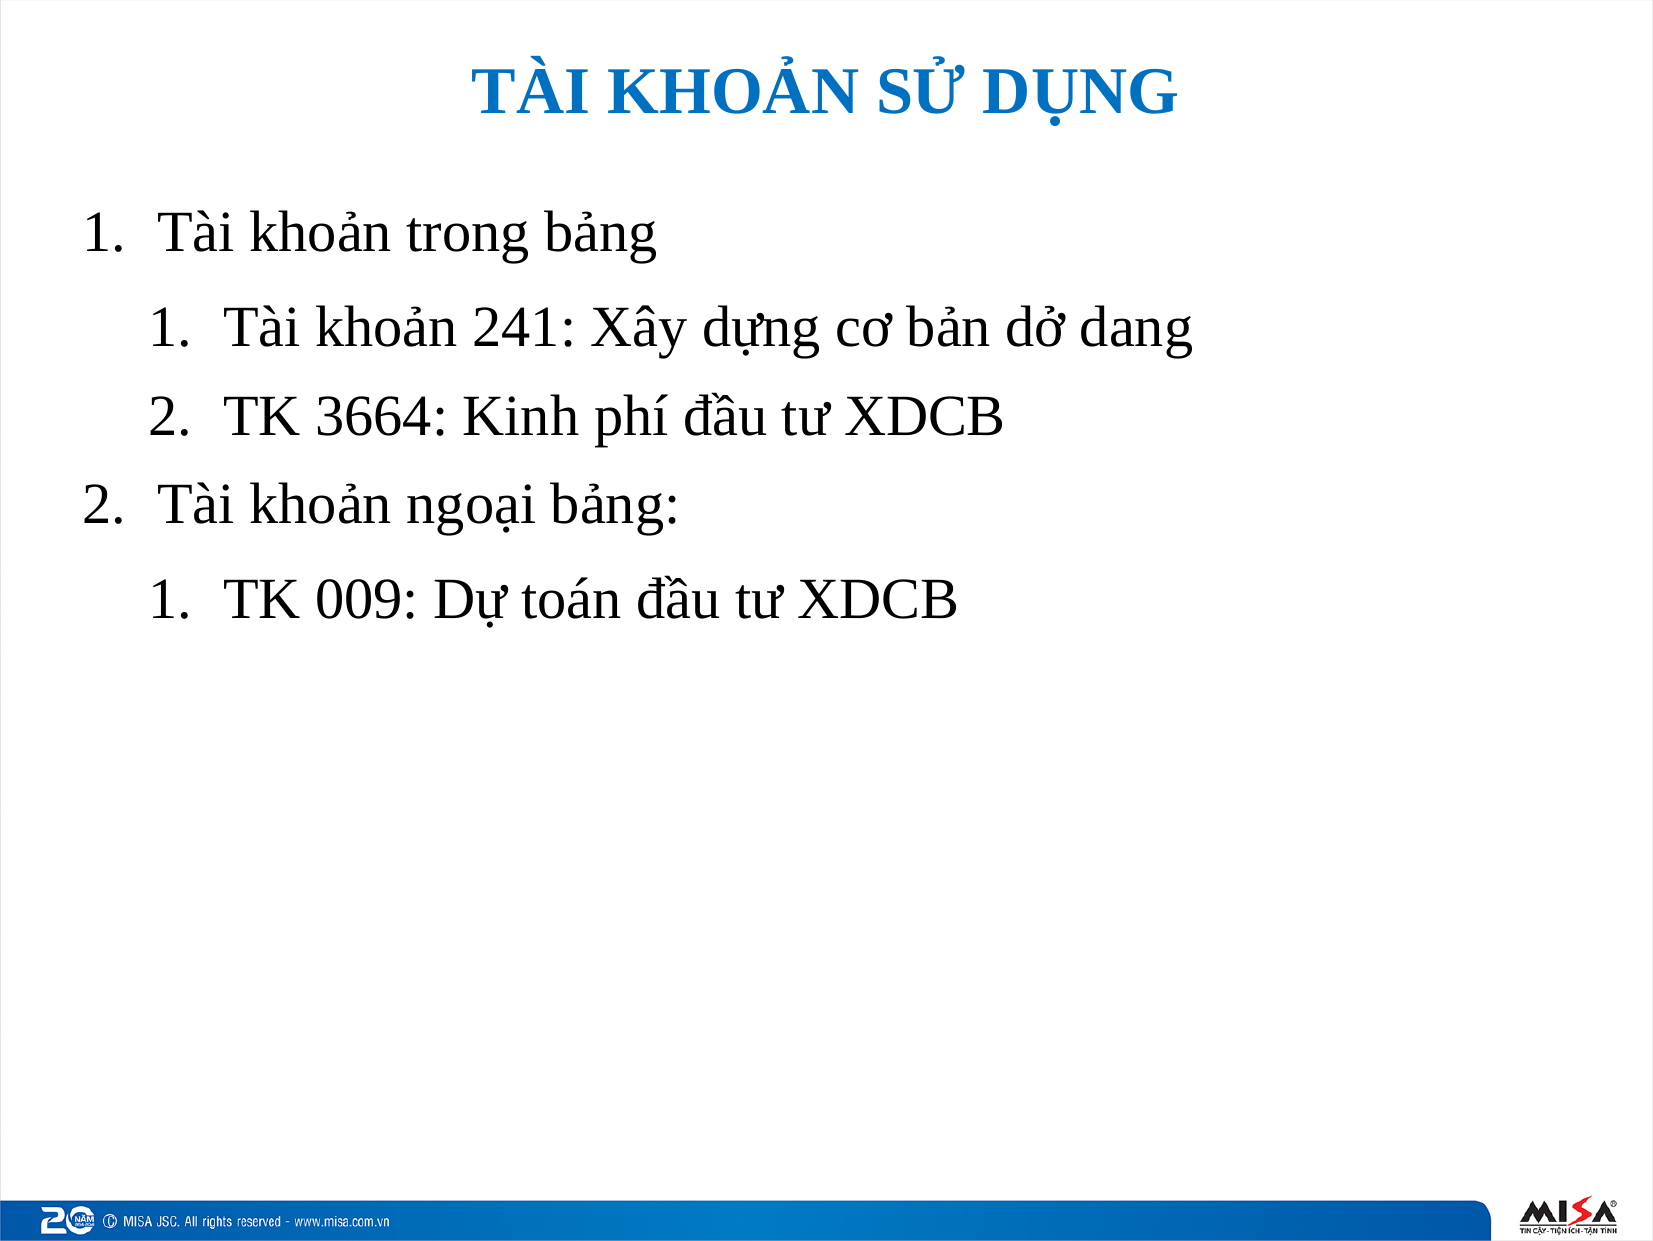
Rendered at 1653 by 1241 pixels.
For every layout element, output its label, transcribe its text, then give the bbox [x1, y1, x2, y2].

picture [0, 0, 1653, 1241]
list Tài khoản trong bảng Tài khoản 241: Xây dựng cơ bản dở dang TK 3664: Kinh phí đầu tư XDCB Tài khoản ngoại bảng: TK 009: Dự toán đầu tư XDCB [82, 195, 1537, 1009]
title TÀI KHOẢN SỬ DỤNG [82, 49, 1570, 133]
